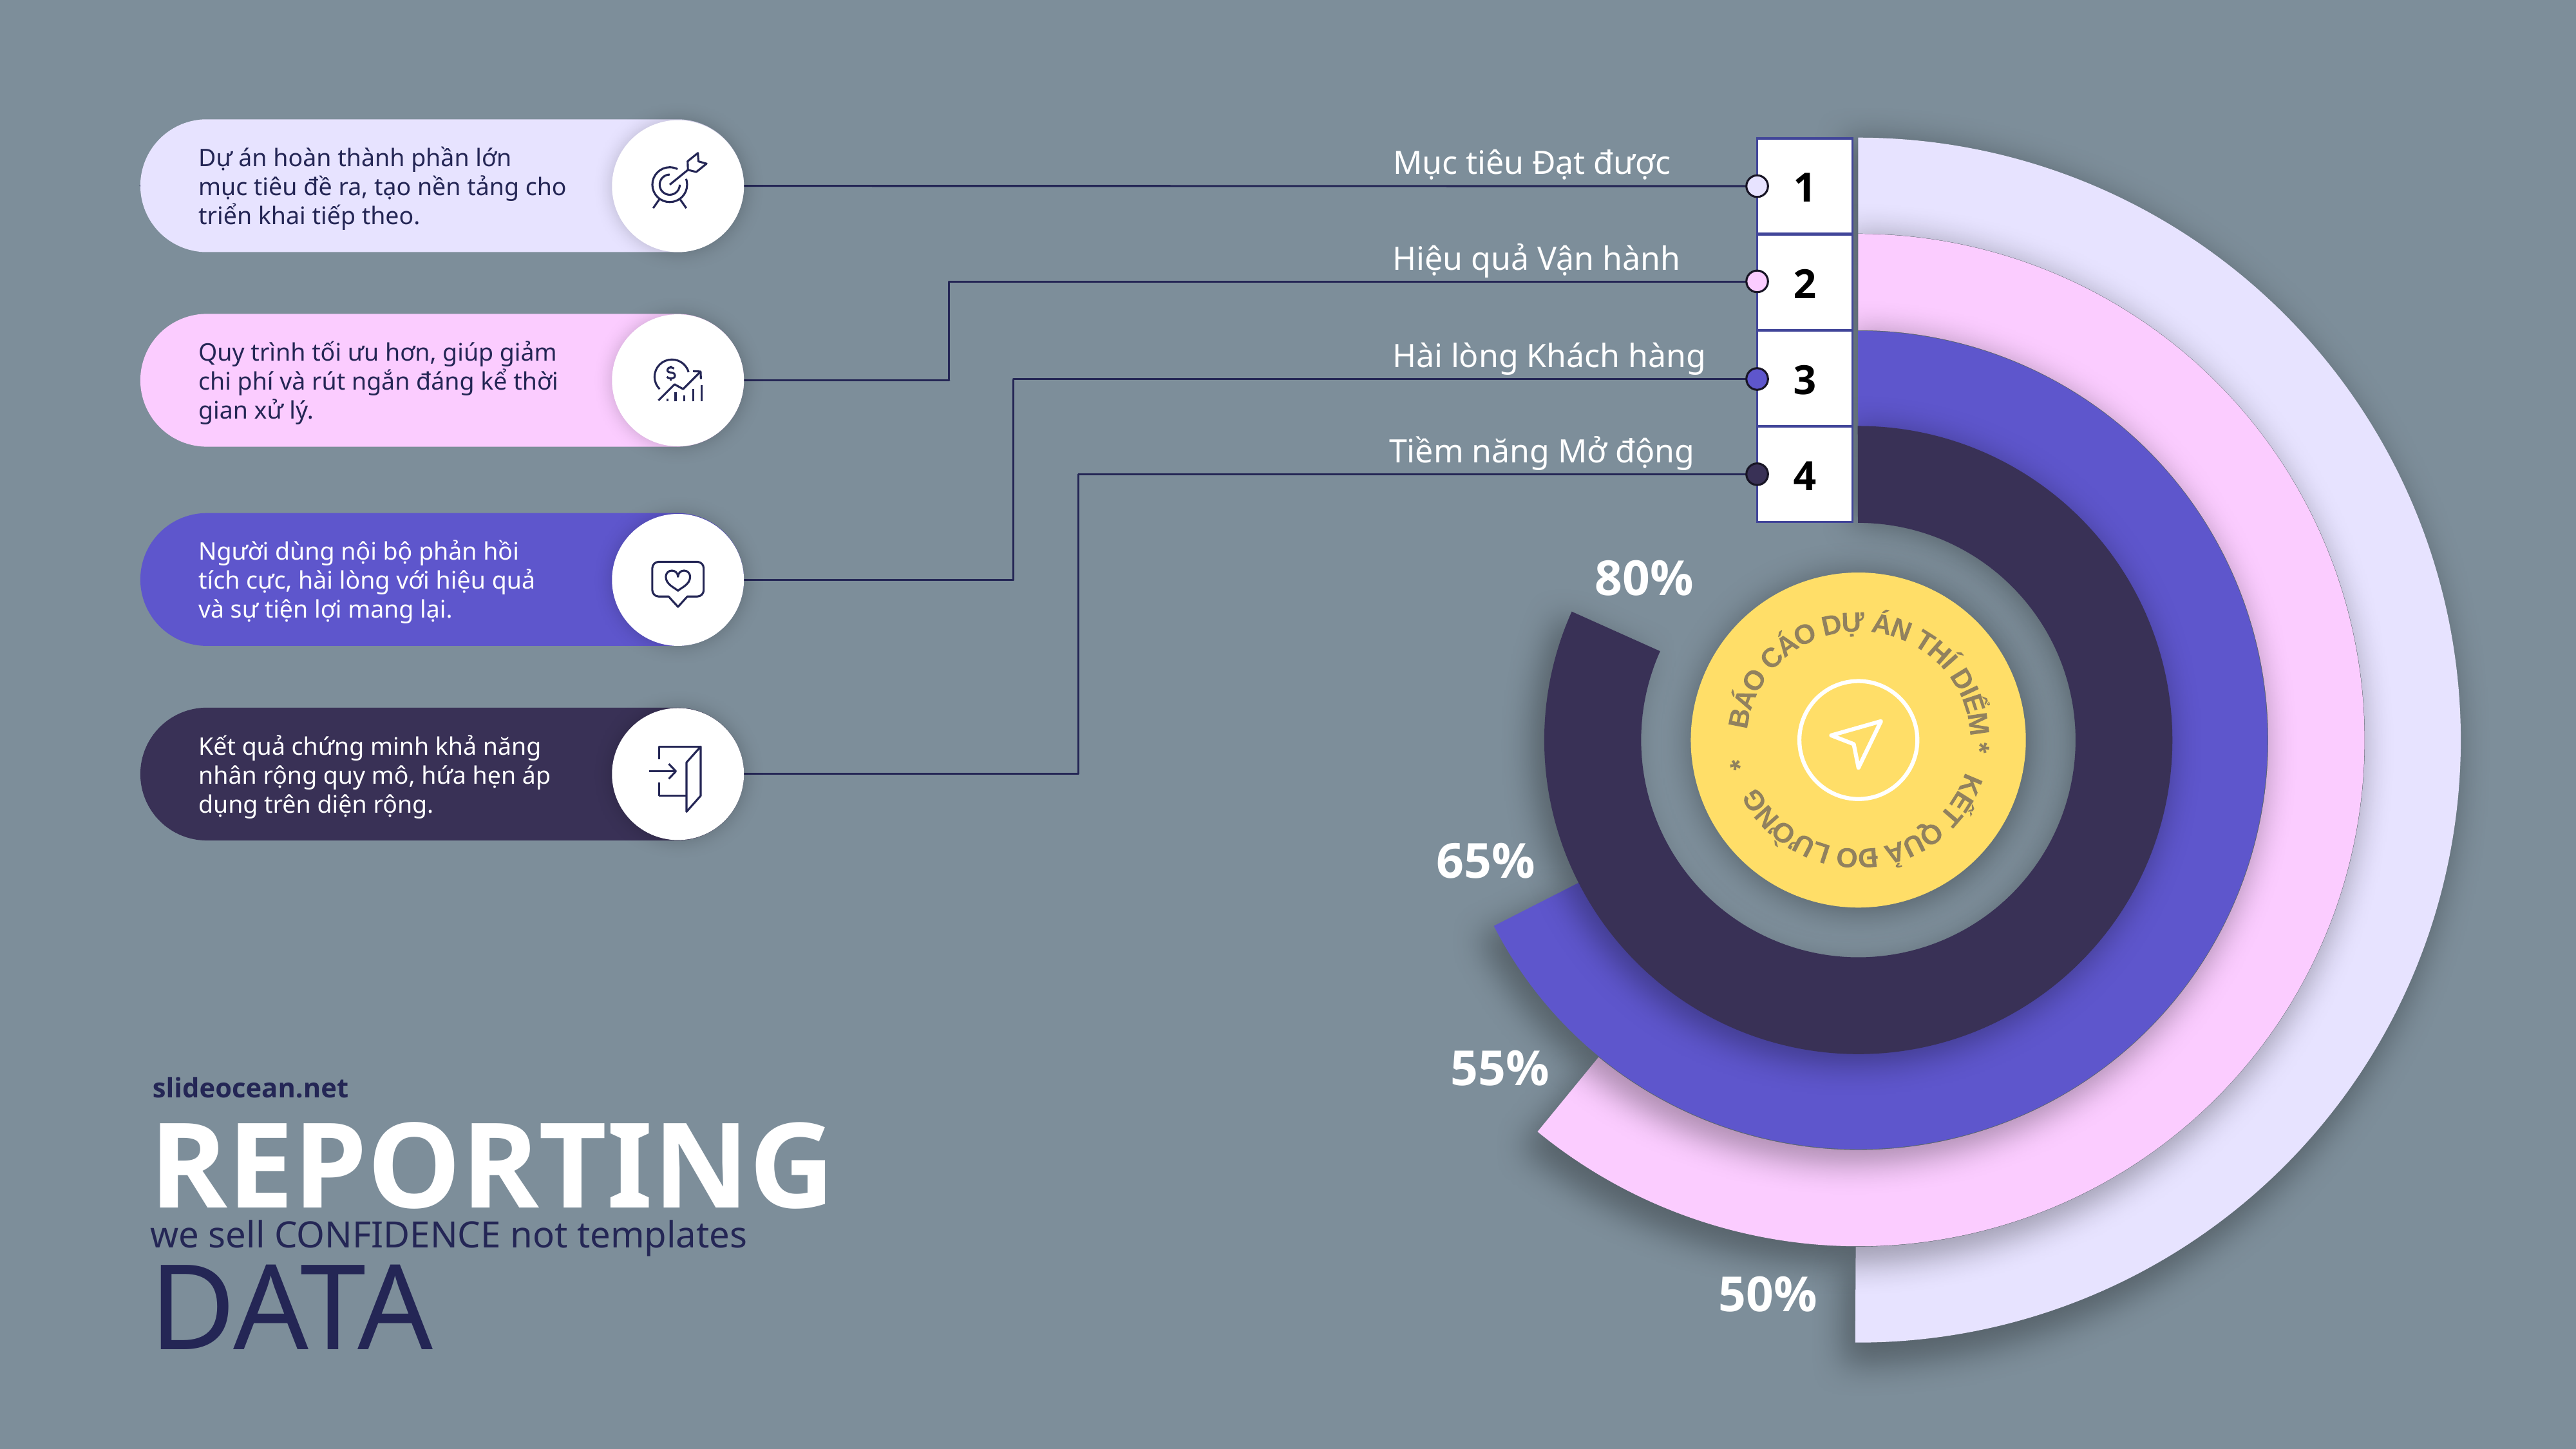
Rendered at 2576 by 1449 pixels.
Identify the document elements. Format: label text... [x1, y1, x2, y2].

text_box 55% [1441, 1032, 1560, 1101]
text_box [1492, 330, 2269, 1151]
text_box 2 [1756, 234, 1853, 330]
text_box [139, 706, 642, 842]
text_box [611, 706, 745, 841]
text_box [611, 313, 735, 447]
text_box [654, 359, 687, 390]
text_box Hiệu quả Vận hành [1383, 232, 1690, 270]
text_box [1799, 681, 1918, 799]
text_box [1545, 424, 2174, 1056]
text_box 65% [1426, 825, 1545, 893]
text_box [658, 391, 668, 401]
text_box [732, 462, 1768, 775]
text_box slideocean.net [143, 1066, 359, 1108]
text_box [743, 175, 1768, 198]
text_box [652, 153, 707, 209]
text_box [139, 312, 643, 448]
text_box [1854, 137, 2462, 1344]
text_box Kết quả chứng minh khả năng nhân rộng quy mô, hứa hẹn áp dụng trên diện rộng. [189, 726, 577, 822]
text_box [1536, 232, 2366, 1247]
text_box Quy trình tối ưu hơn, giúp giảm chi phí và rút ngắn đáng kể thời gian xử lý. [189, 332, 577, 429]
text_box [611, 118, 744, 254]
text_box [1693, 571, 2027, 909]
text_box [611, 513, 732, 647]
text_box [139, 118, 645, 254]
text_box we sell CONFIDENCE not templates [140, 1206, 757, 1260]
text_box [668, 368, 1768, 580]
text_box 1 [1756, 137, 1853, 234]
text_box [139, 512, 643, 647]
text_box Dự án hoàn thành phần lớn mục tiêu đề ra, tạo nền tảng cho triển khai tiếp theo. [189, 137, 577, 234]
text_box 50% [1709, 1258, 1827, 1326]
text_box [659, 746, 701, 812]
text_box [649, 764, 676, 779]
text_box Mục tiêu Đạt được [1383, 137, 1681, 175]
text_box Người dùng nội bộ phản hồi tích cực, hài lòng với hiệu quả và sự tiện lợi mang lại. [189, 531, 577, 628]
text_box REPORTING DATA [140, 1084, 845, 1378]
text_box 4 [1768, 426, 1853, 523]
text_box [735, 270, 1768, 368]
text_box [652, 562, 704, 607]
text_box 3 [1768, 330, 1853, 426]
